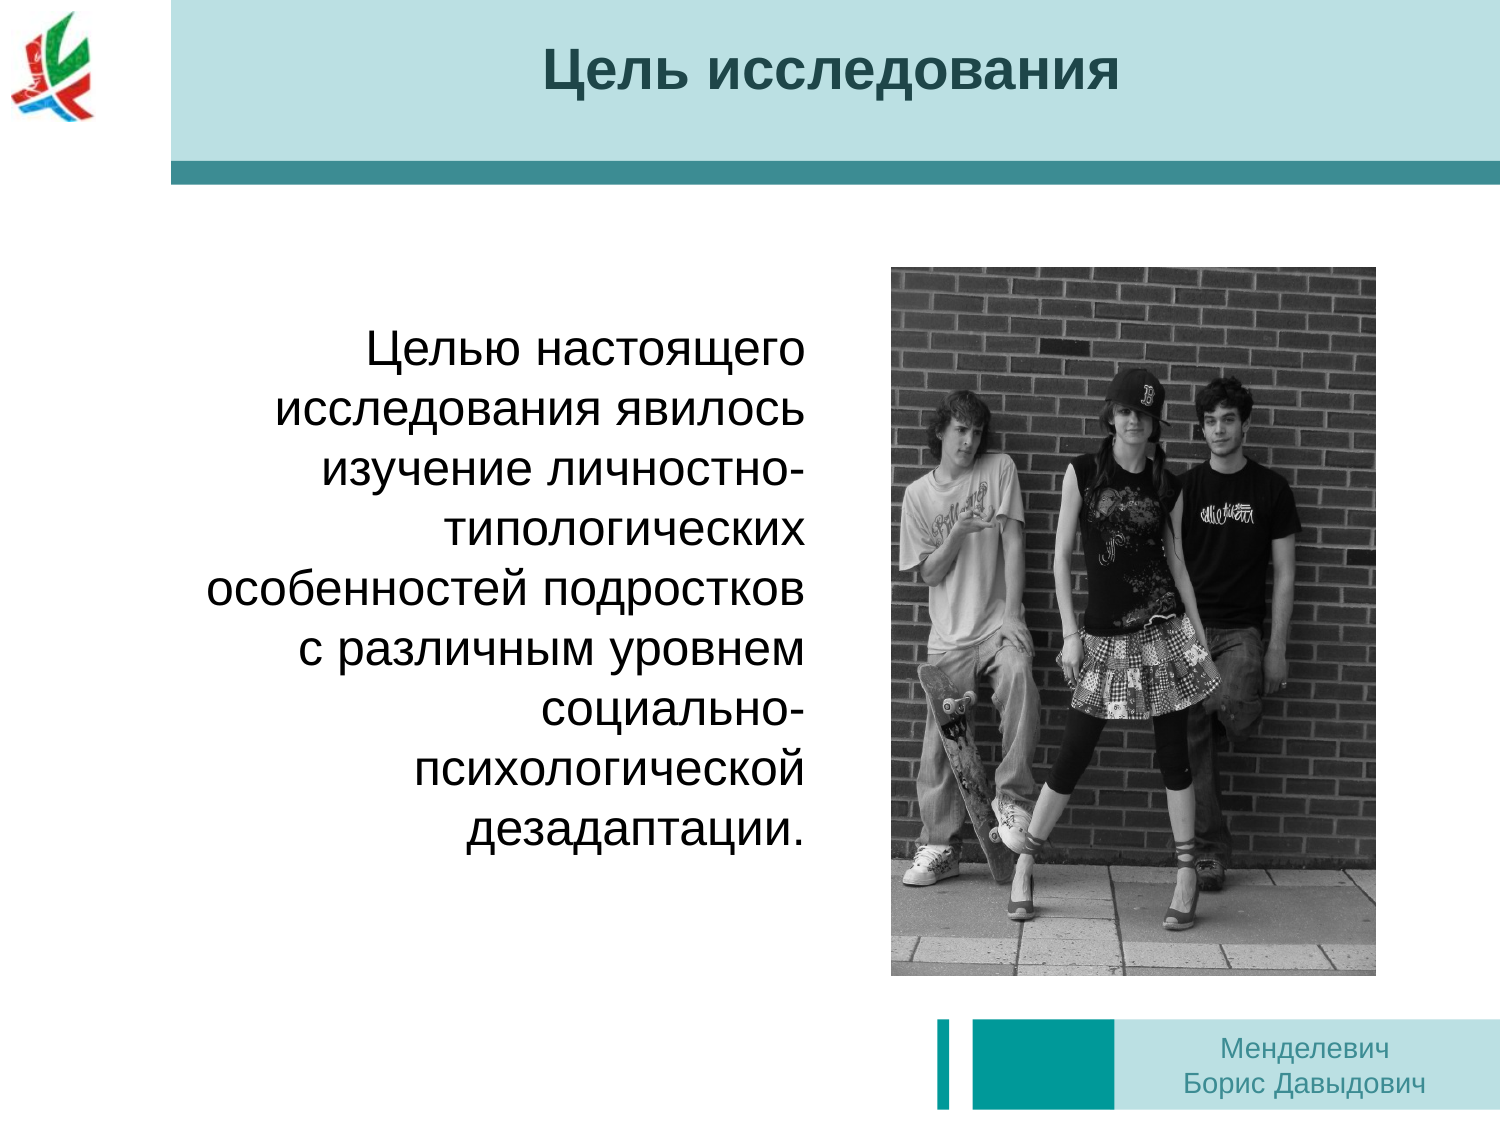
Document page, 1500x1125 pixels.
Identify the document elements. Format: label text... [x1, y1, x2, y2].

text_box Менделевич Борис Давыдович [1115, 1019, 1500, 1110]
picture [891, 266, 1377, 977]
text_box [171, 160, 1500, 185]
text_box Целью настоящего исследования явилось изучение личностно-типологических особенностей подростков с различным уровнем социально-психологической дезадаптации. [175, 307, 821, 863]
text_box [937, 1019, 950, 1110]
picture [11, 11, 96, 122]
text_box [171, 0, 1500, 160]
text_box [972, 1019, 1115, 1110]
text_box Цель исследования [222, 23, 1442, 109]
